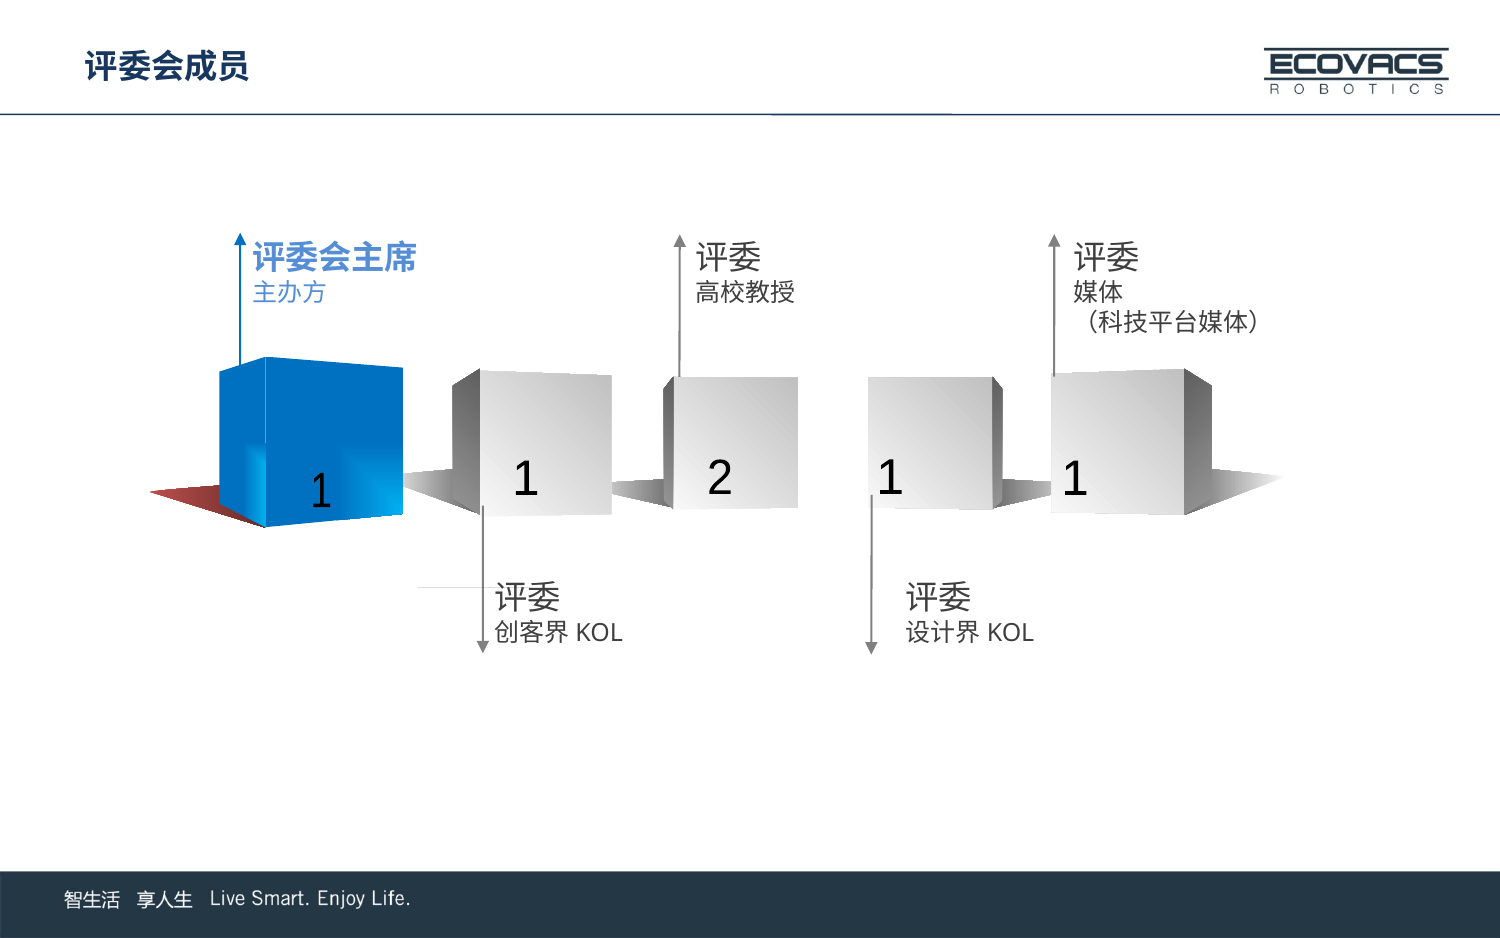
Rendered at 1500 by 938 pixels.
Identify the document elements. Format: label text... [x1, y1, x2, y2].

text_box 评委 创客界KOL [483, 568, 762, 654]
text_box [1051, 368, 1290, 516]
text_box [1048, 234, 1058, 367]
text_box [409, 368, 612, 517]
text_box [867, 376, 1046, 510]
text_box 评委 设计界KOL [891, 568, 1174, 654]
text_box 评委 高校教授 [680, 229, 963, 314]
picture [0, 0, 1500, 113]
picture [0, 116, 1500, 938]
text_box [673, 234, 680, 375]
text_box 评委会主席 主办方 [237, 229, 471, 314]
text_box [616, 376, 798, 510]
text_box [233, 232, 247, 355]
text_box [476, 588, 490, 654]
text_box 评委 媒体 （科技平台媒体） [1058, 229, 1341, 344]
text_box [144, 356, 404, 528]
text_box [865, 518, 878, 655]
text_box 评委会成员 [70, 38, 1020, 93]
